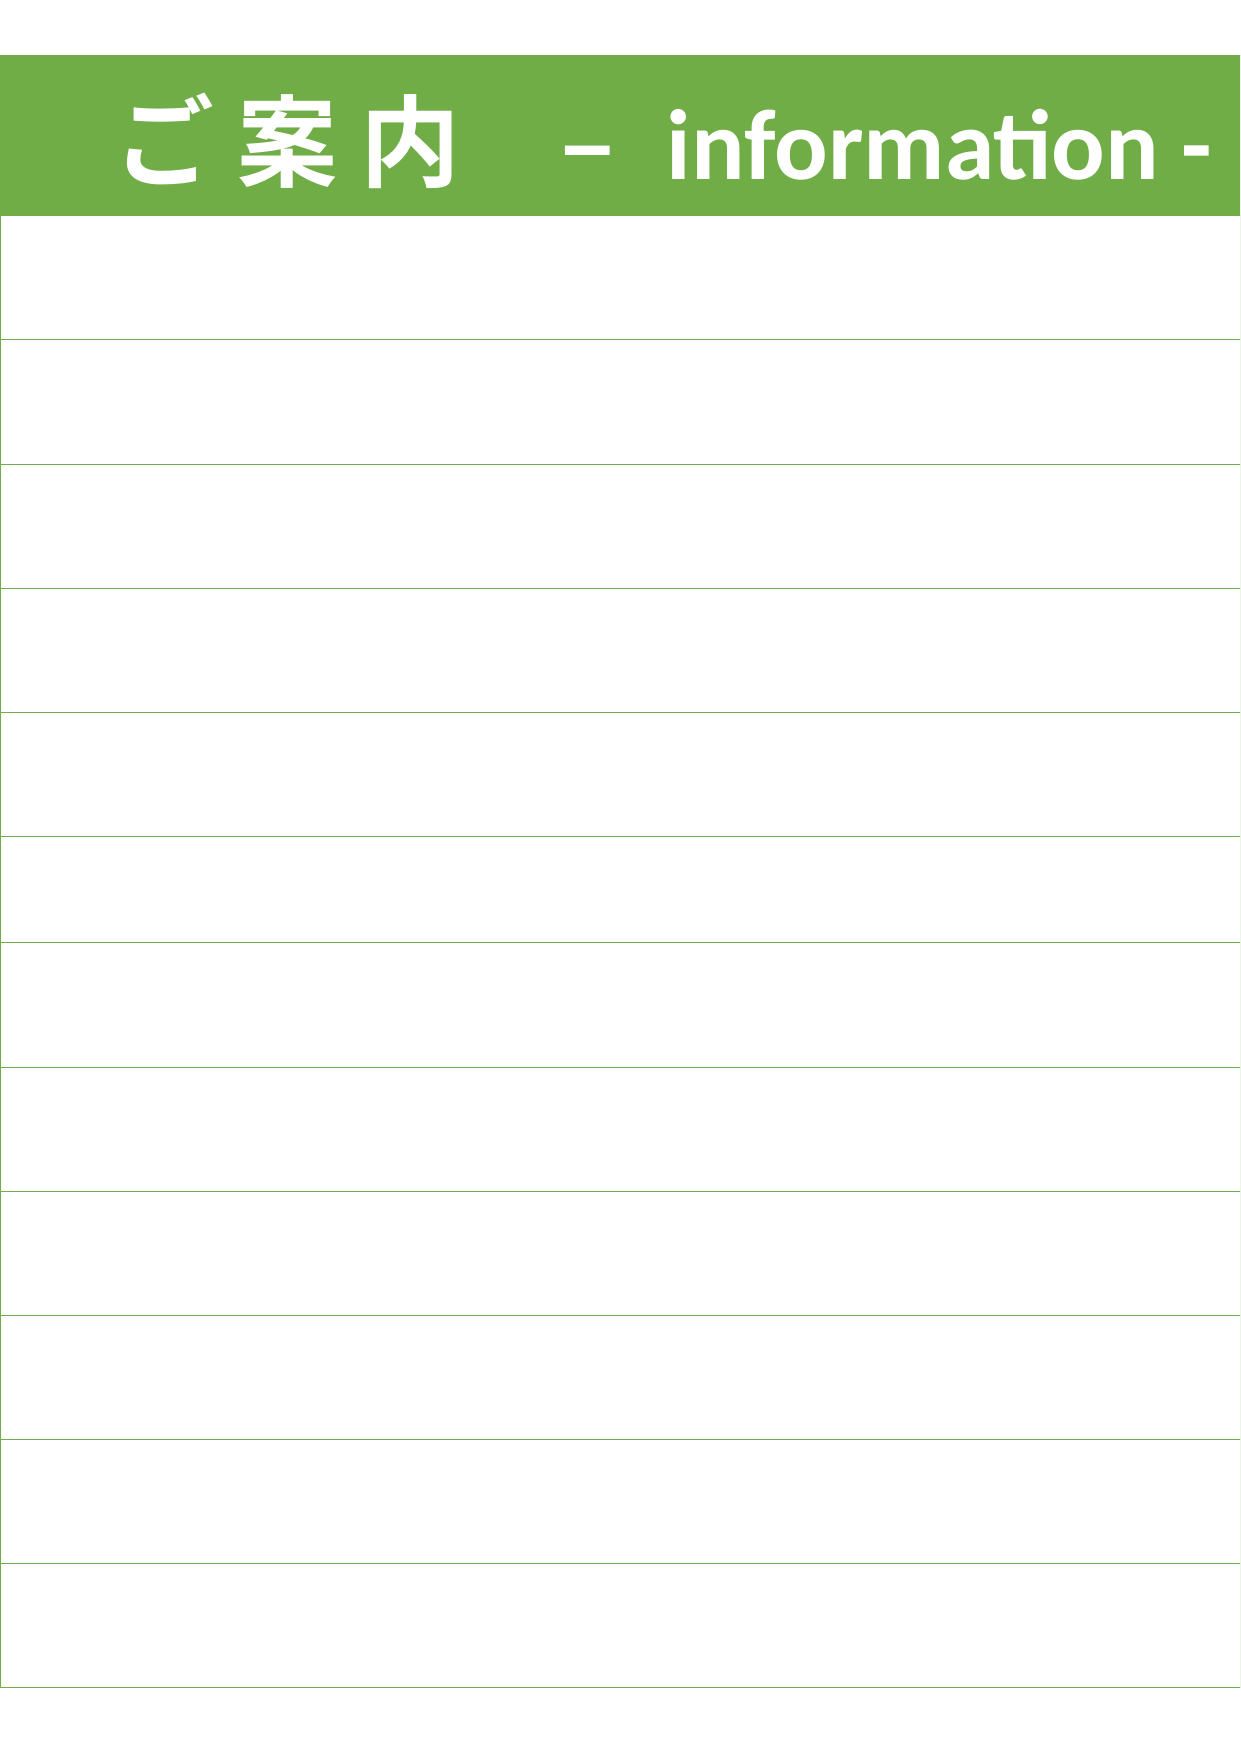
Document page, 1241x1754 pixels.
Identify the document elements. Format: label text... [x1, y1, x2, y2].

table_cell [1, 340, 1240, 464]
table_cell [1, 589, 1240, 712]
table_cell [1, 1316, 1240, 1439]
table_header ご 案 内 – information - [1, 56, 1240, 215]
table_cell [1, 1440, 1240, 1563]
table_cell [1, 837, 1240, 942]
table_cell [1, 216, 1240, 339]
table_cell [1, 465, 1240, 588]
table_cell [1, 713, 1240, 836]
table_cell [1, 943, 1240, 1067]
table_cell [1, 1564, 1240, 1687]
table_cell [1, 1068, 1240, 1191]
table_cell [1, 1192, 1240, 1315]
